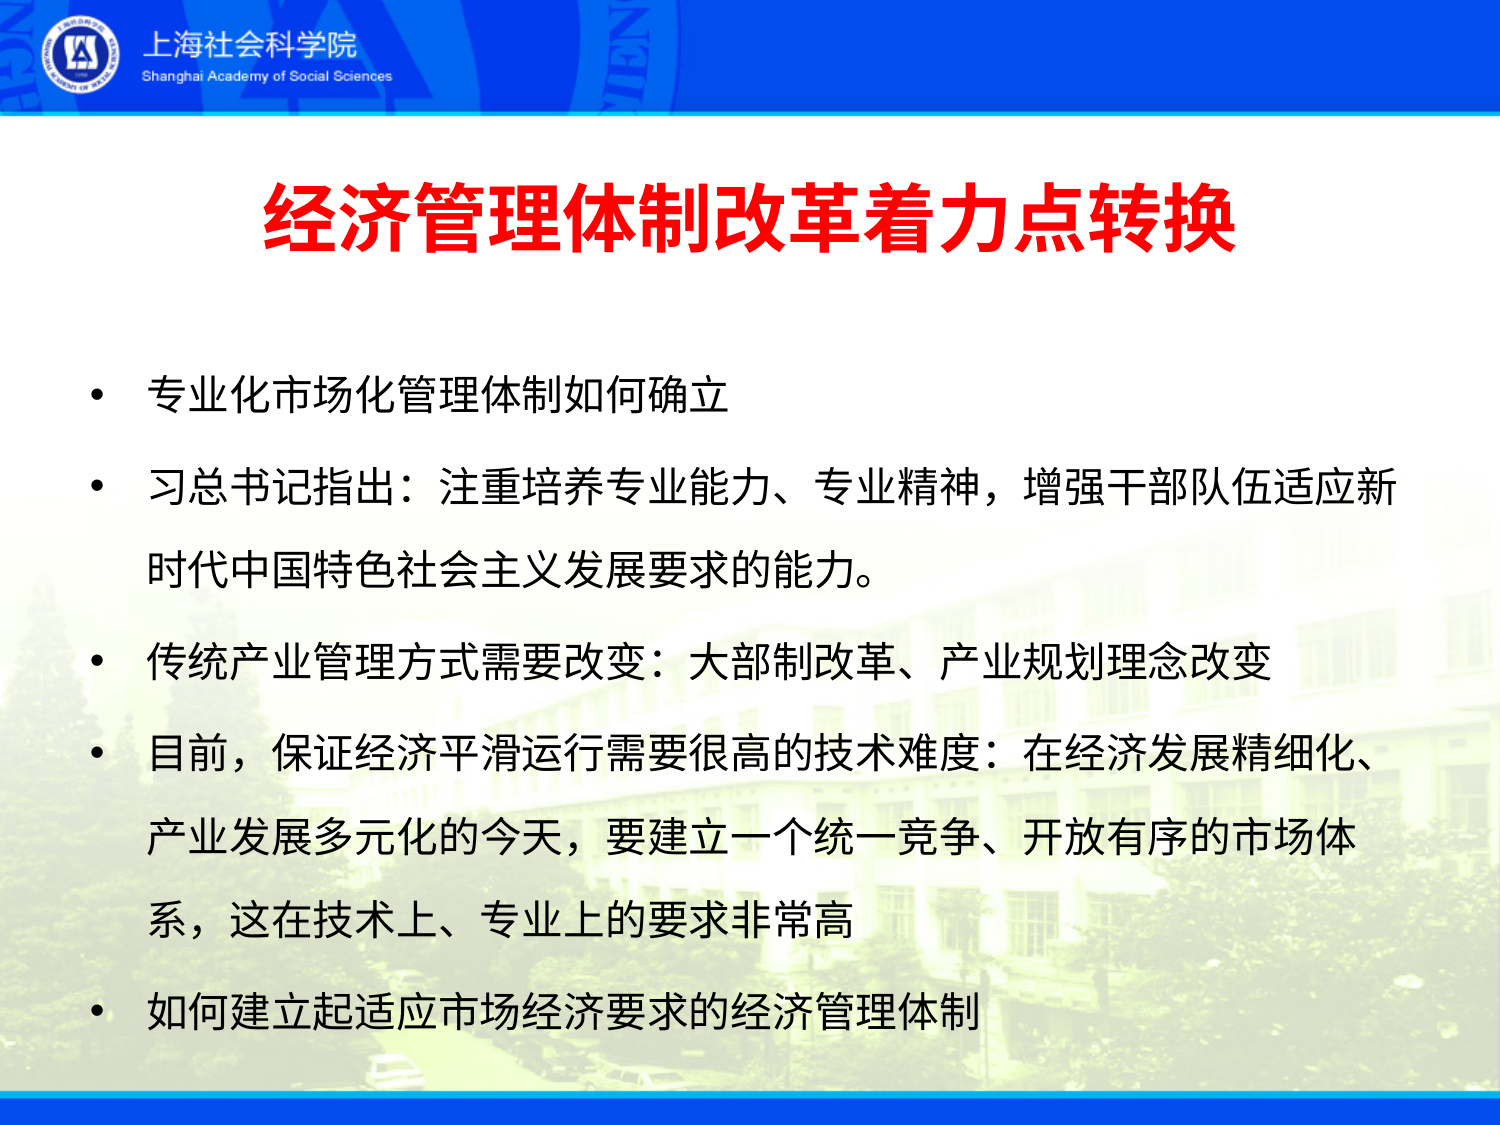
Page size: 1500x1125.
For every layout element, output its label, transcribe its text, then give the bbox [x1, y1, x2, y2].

title 经济管理体制改革着力点转换 [74, 128, 1426, 305]
picture [0, 1099, 1500, 1125]
picture [0, 0, 1500, 1091]
list 专业化市场化管理体制如何确立 习总书记指出：注重培养专业能力、专业精神，增强干部队伍适应新时代中国特色社会主义发展要求的能力。 传统产业管理方式需要改变：大部制改革、产业规划理念改变 目前，保证经济平滑运行需要很高的技术难度：在经济发展精细化、产业发展多元化的今天，要建立一个统一竞争、开放有序的市场体系，这在技术上、专业上的要求非常高 如何建立起适应市场经济要求的经济管理体制 [74, 327, 1426, 1006]
